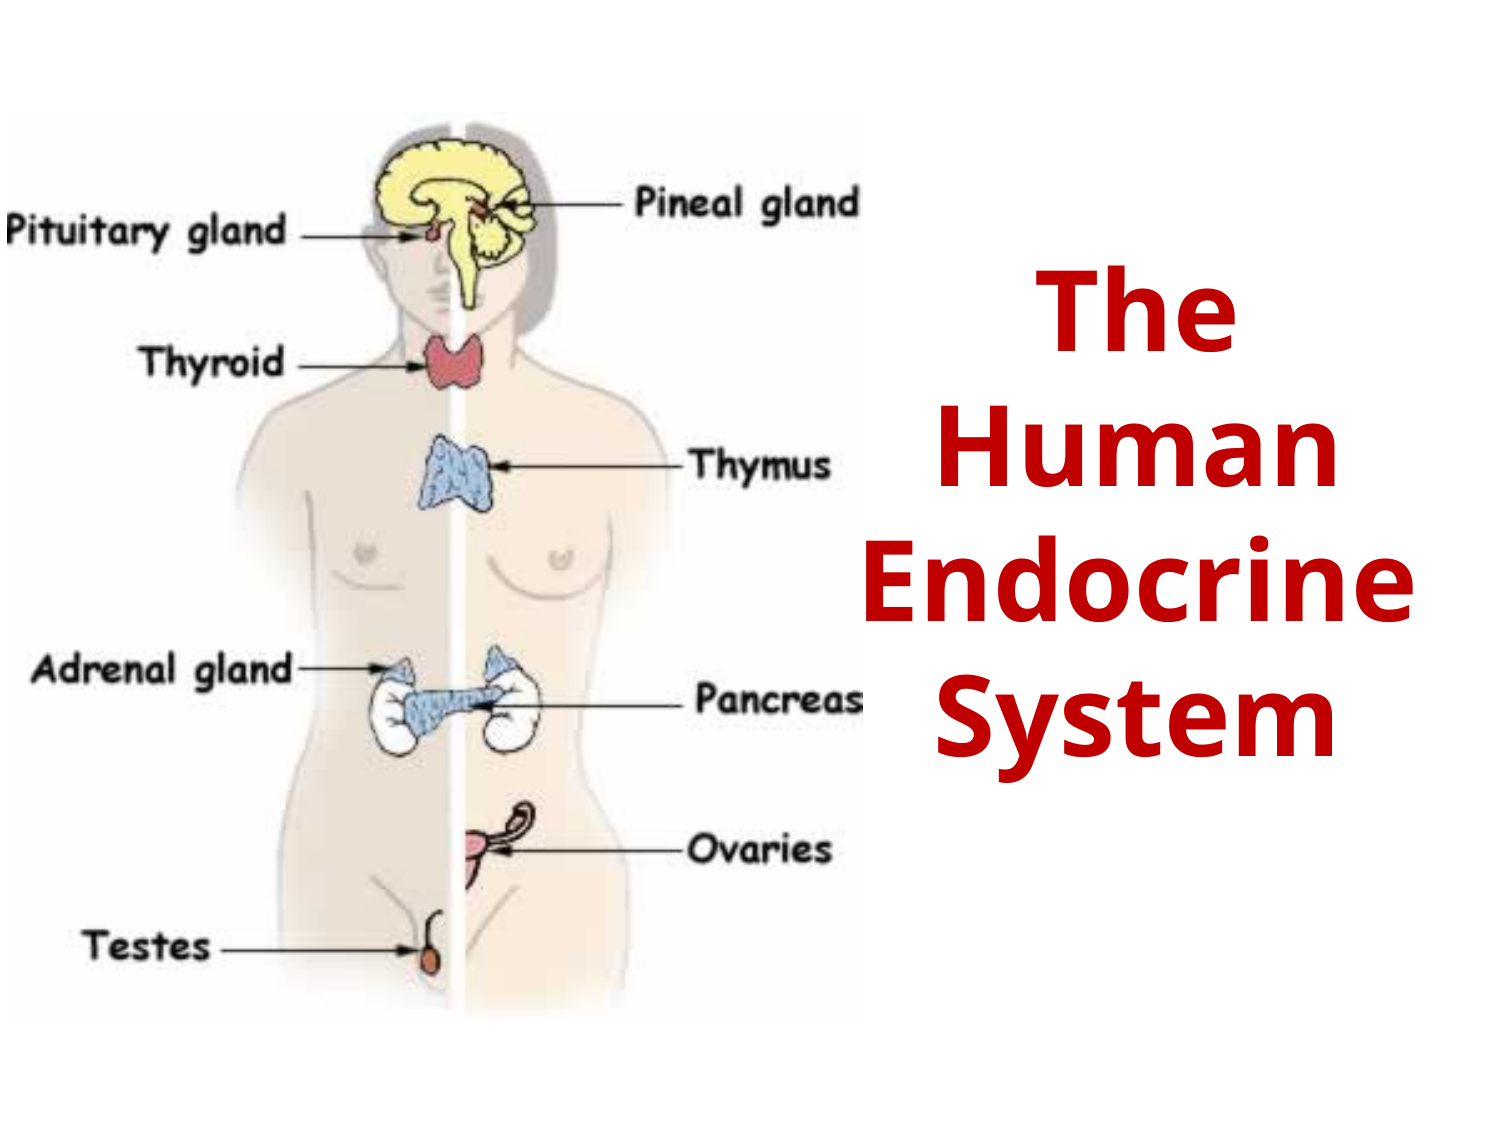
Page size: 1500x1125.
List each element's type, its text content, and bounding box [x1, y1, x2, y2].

picture [7, 112, 863, 1026]
title The Human Endocrine System [774, 50, 1500, 969]
